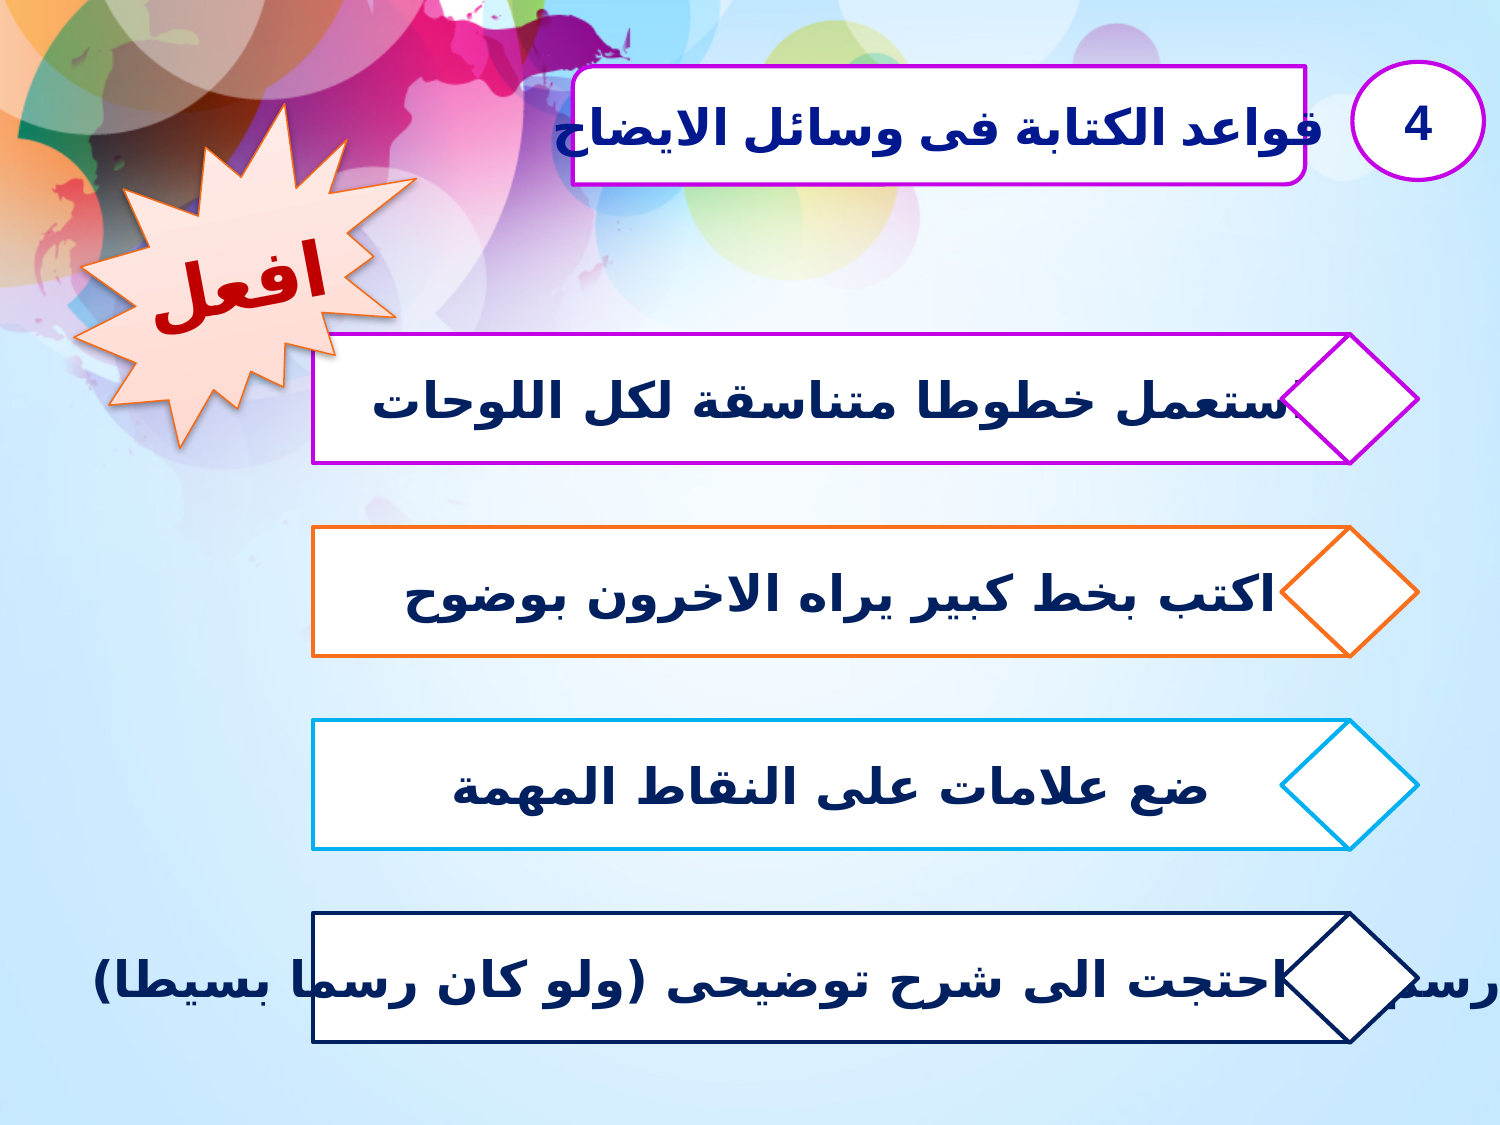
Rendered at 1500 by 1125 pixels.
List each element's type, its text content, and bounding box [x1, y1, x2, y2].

text_box [1279, 332, 1421, 466]
text_box افعل [73, 103, 418, 450]
text_box قواعد الكتابة فى وسائل الايضاح [570, 64, 1308, 187]
text_box استعمل خطوطا متناسقة لكل اللوحات [311, 332, 1347, 465]
text_box [1279, 718, 1421, 852]
text_box [1279, 525, 1421, 659]
text_box [1279, 911, 1421, 1045]
picture [0, 0, 1500, 1125]
text_box اكتب بخط كبير يراه الاخرون بوضوح [311, 525, 1347, 658]
text_box 4 [1350, 59, 1487, 183]
text_box ضع علامات على النقاط المهمة [311, 718, 1347, 851]
text_box ارسم ان احتجت الى شرح توضيحى (ولو كان رسما بسيطا) [311, 911, 1347, 1044]
